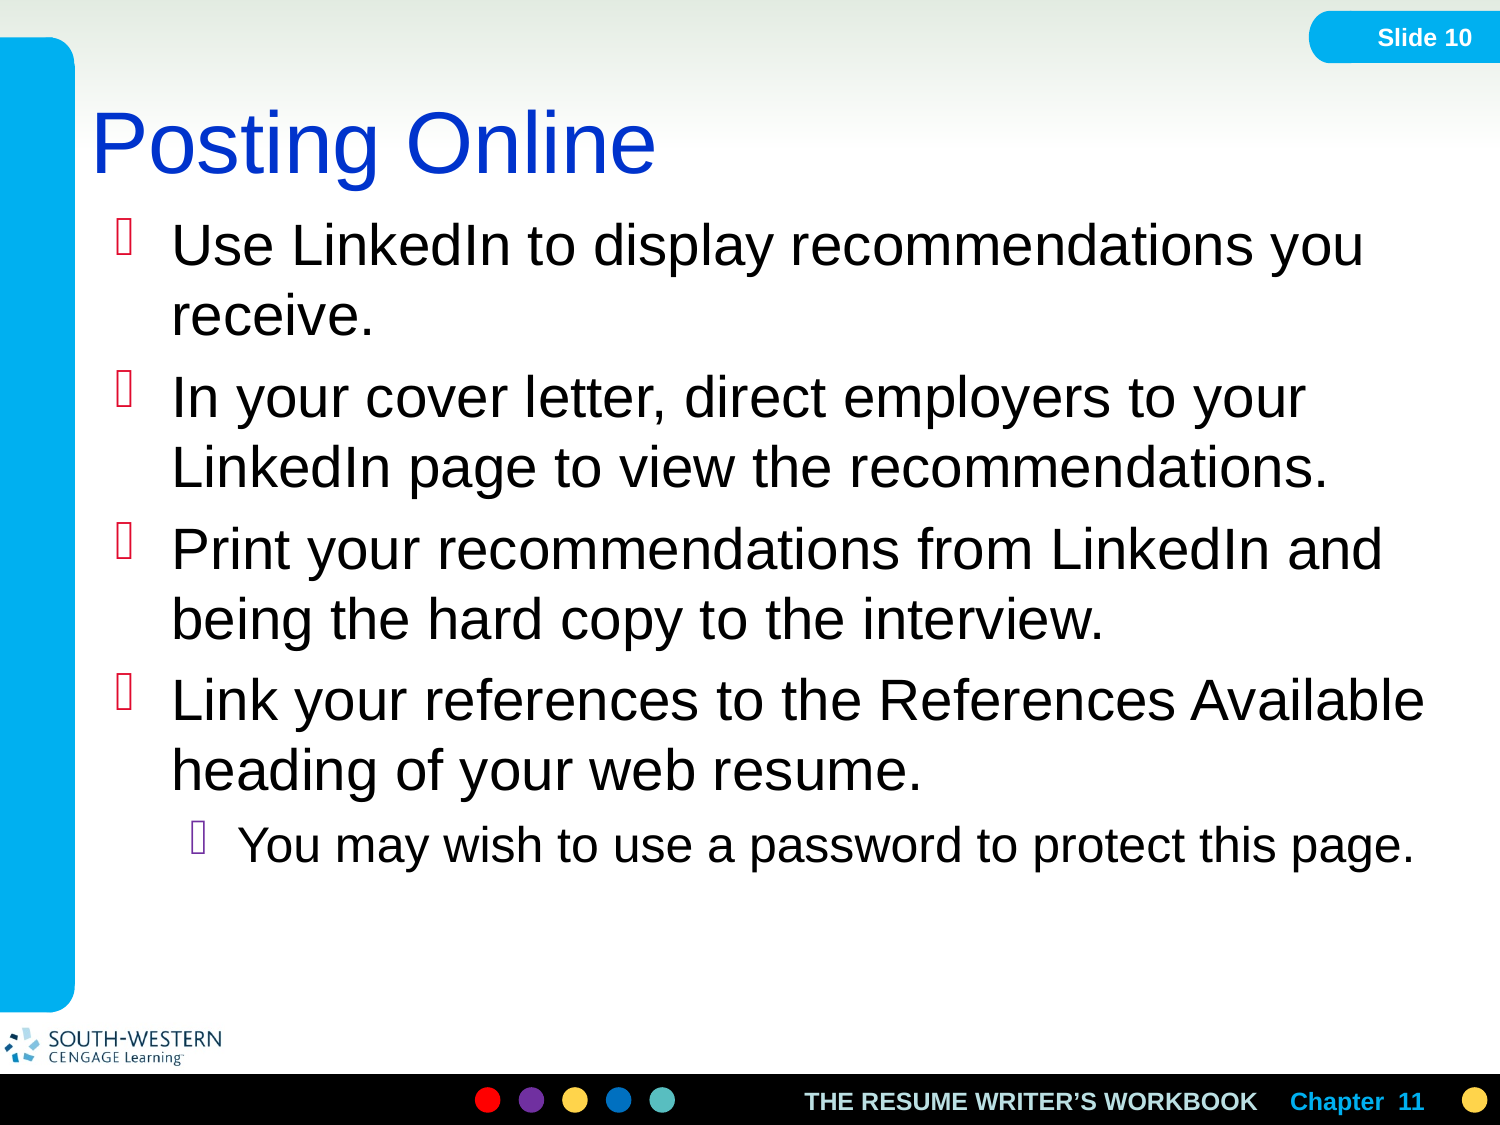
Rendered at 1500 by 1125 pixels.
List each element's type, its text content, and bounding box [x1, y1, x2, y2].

title Posting Online [74, 44, 1426, 233]
slide_number Slide 10 [1312, 13, 1488, 93]
footer Chapter 11 [1274, 1075, 1476, 1125]
list Use LinkedIn to display recommendations you receive. In your cover letter, direct employers to your LinkedIn page to view the recommendations. Print your recommendations from LinkedIn and being the hard copy to the interview. Link your references to the References Available heading of your web resume. You may wish to use a password to protect this page. [99, 199, 1451, 943]
picture [0, 1022, 225, 1073]
